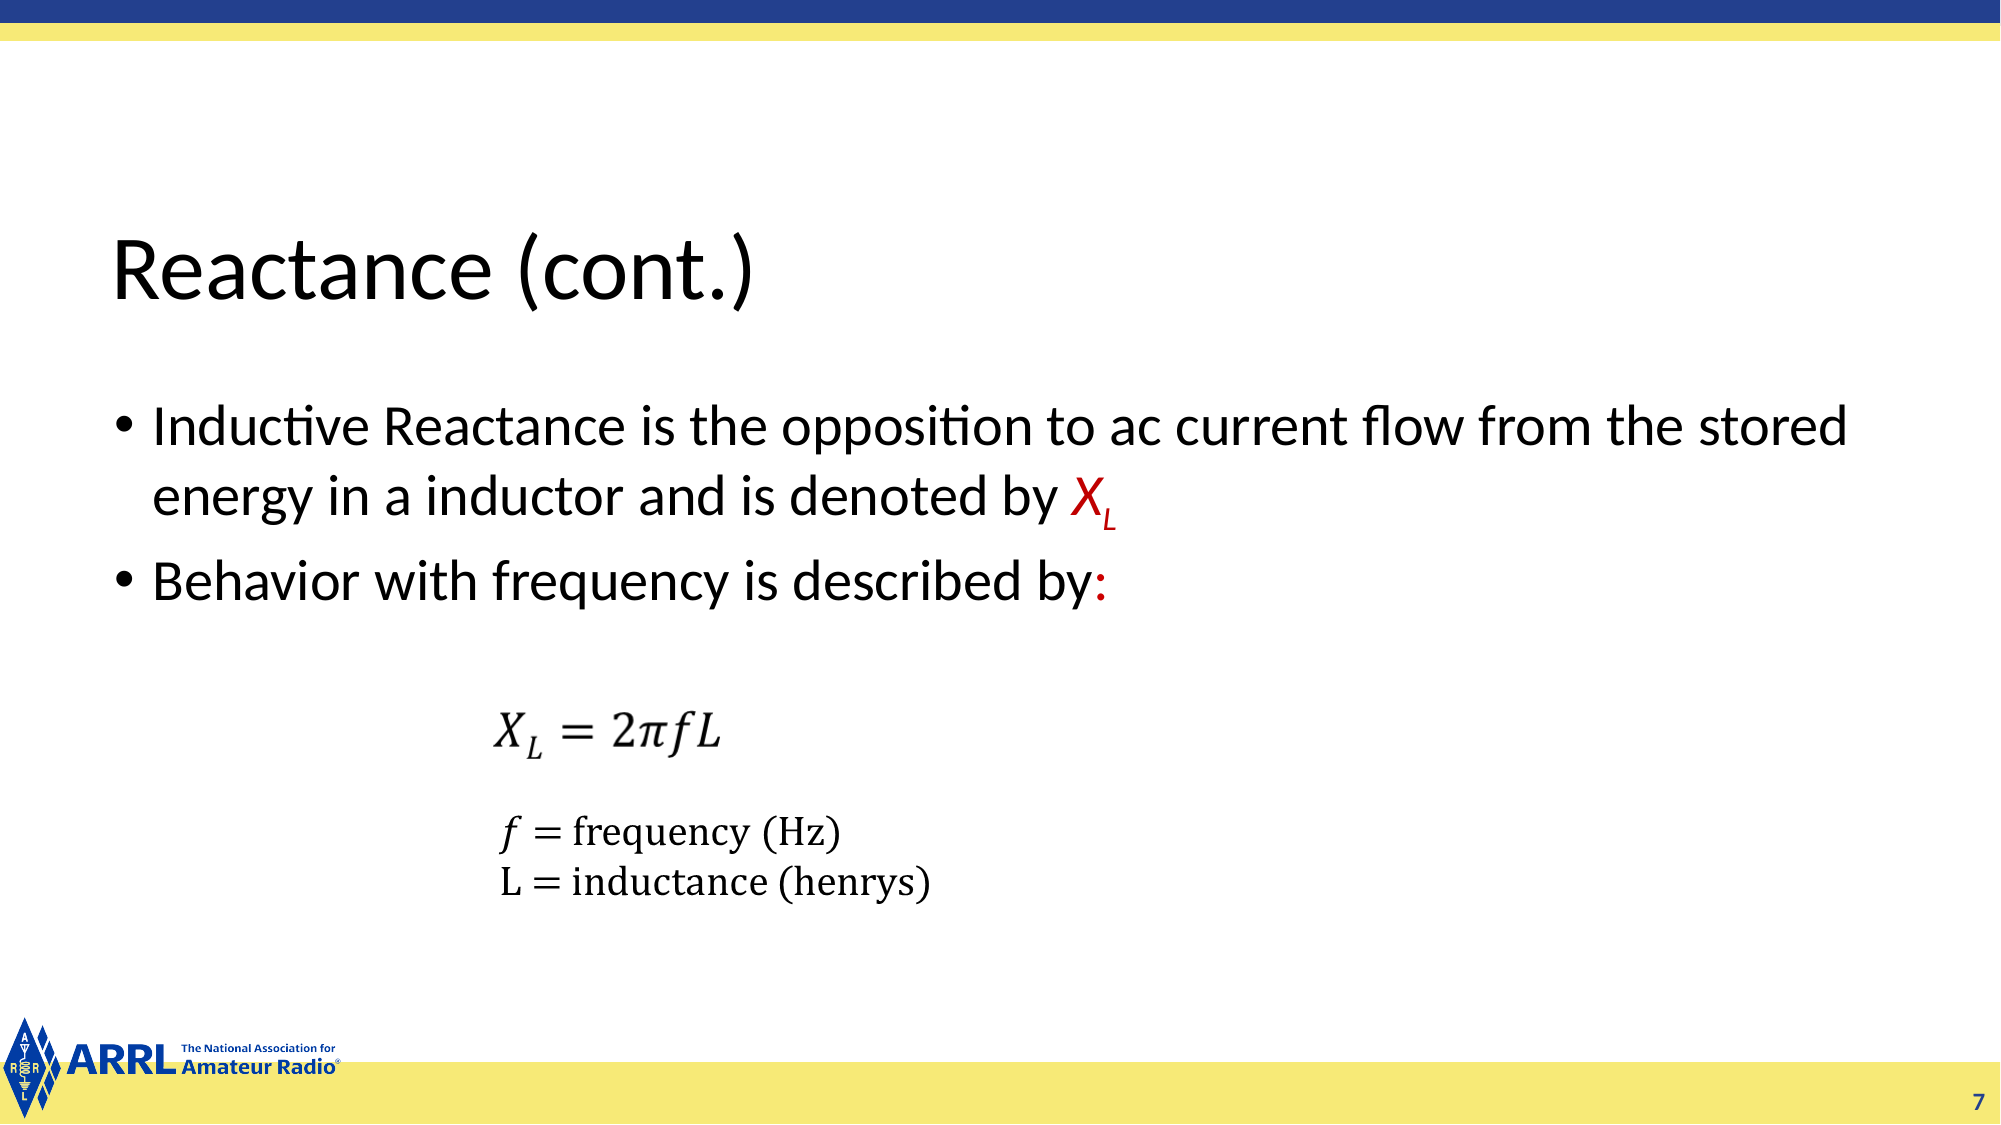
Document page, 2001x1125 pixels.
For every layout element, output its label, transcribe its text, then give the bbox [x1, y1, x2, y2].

list Inductive Reactance is the opposition to ac current flow from the stored energy in a inductor and is denoted by XL Behavior with frequency is described by: [99, 387, 1900, 688]
title Reactance (cont.) [96, 212, 1897, 356]
text_box [487, 698, 731, 760]
text_box [484, 796, 1084, 913]
picture [1, 1015, 342, 1121]
